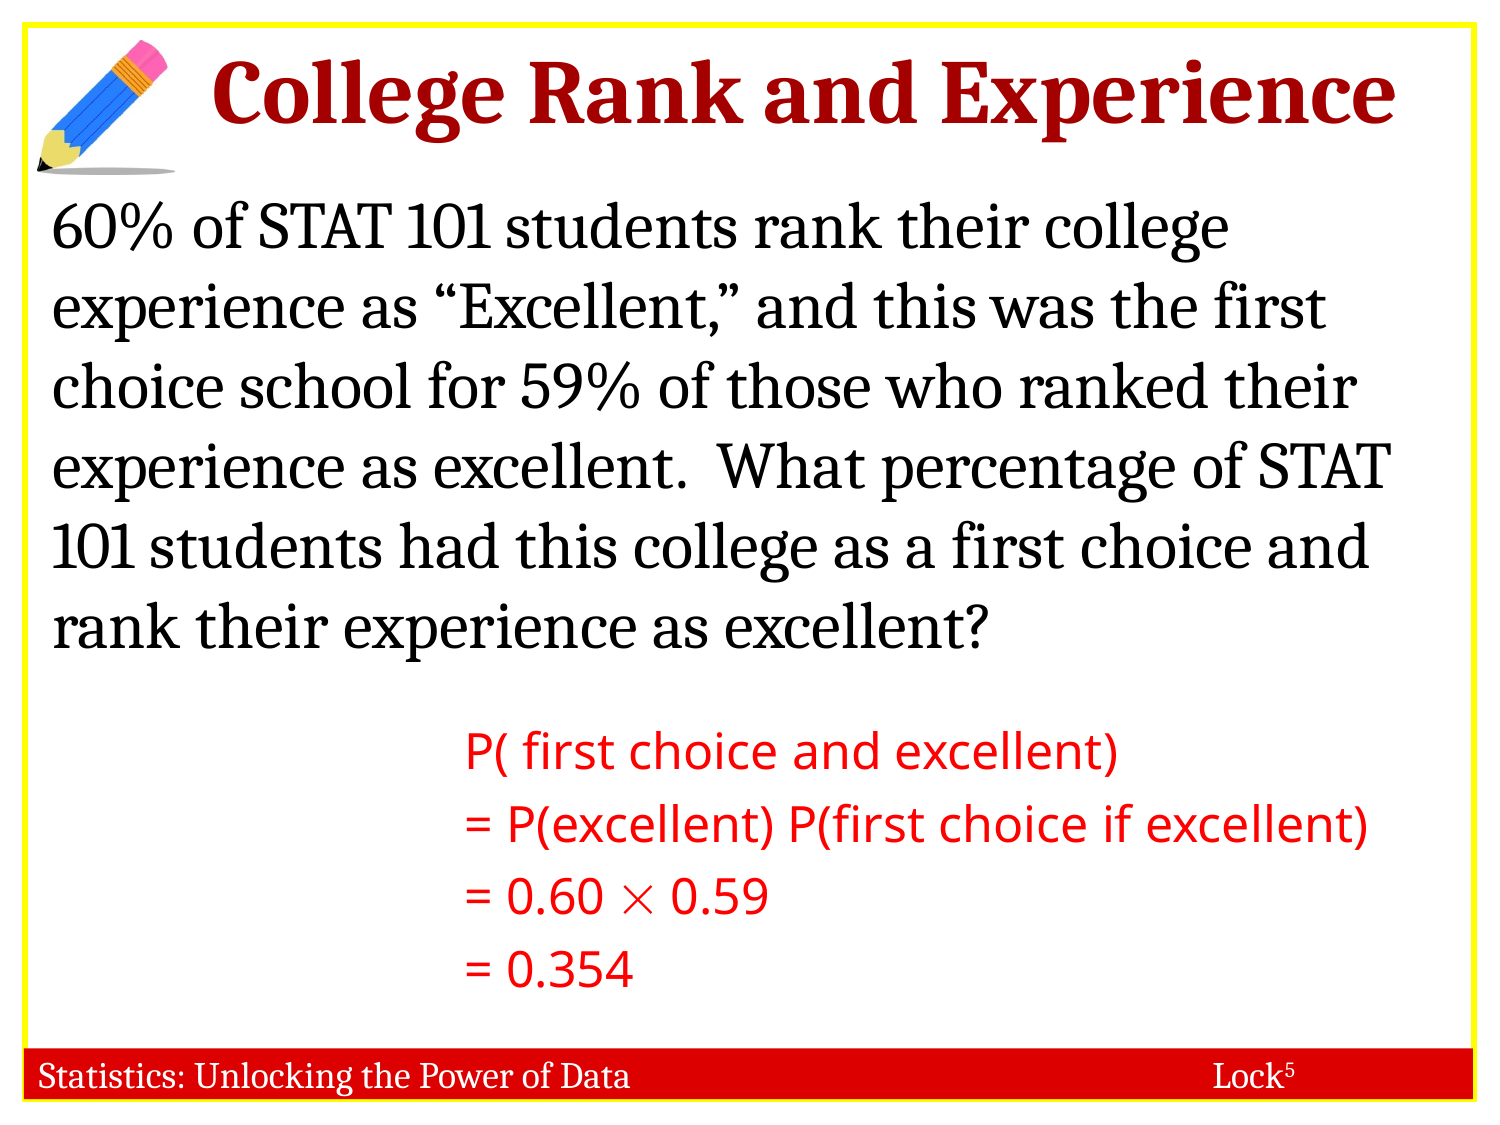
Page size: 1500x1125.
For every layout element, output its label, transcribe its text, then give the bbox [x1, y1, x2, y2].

picture [37, 40, 176, 176]
text_box P( first choice and excellent) = P(excellent) P(first choice if excellent) = 0.60  0.59 = 0.354 [449, 712, 1500, 1005]
text_box 60% of STAT 101 students rank their college experience as “Excellent,” and this was the first choice school for 59% of those who ranked their experience as excellent. What percentage of STAT 101 students had this college as a first choice and rank their experience as excellent? [37, 174, 1463, 670]
text_box College Rank and Experience [137, 24, 1475, 225]
